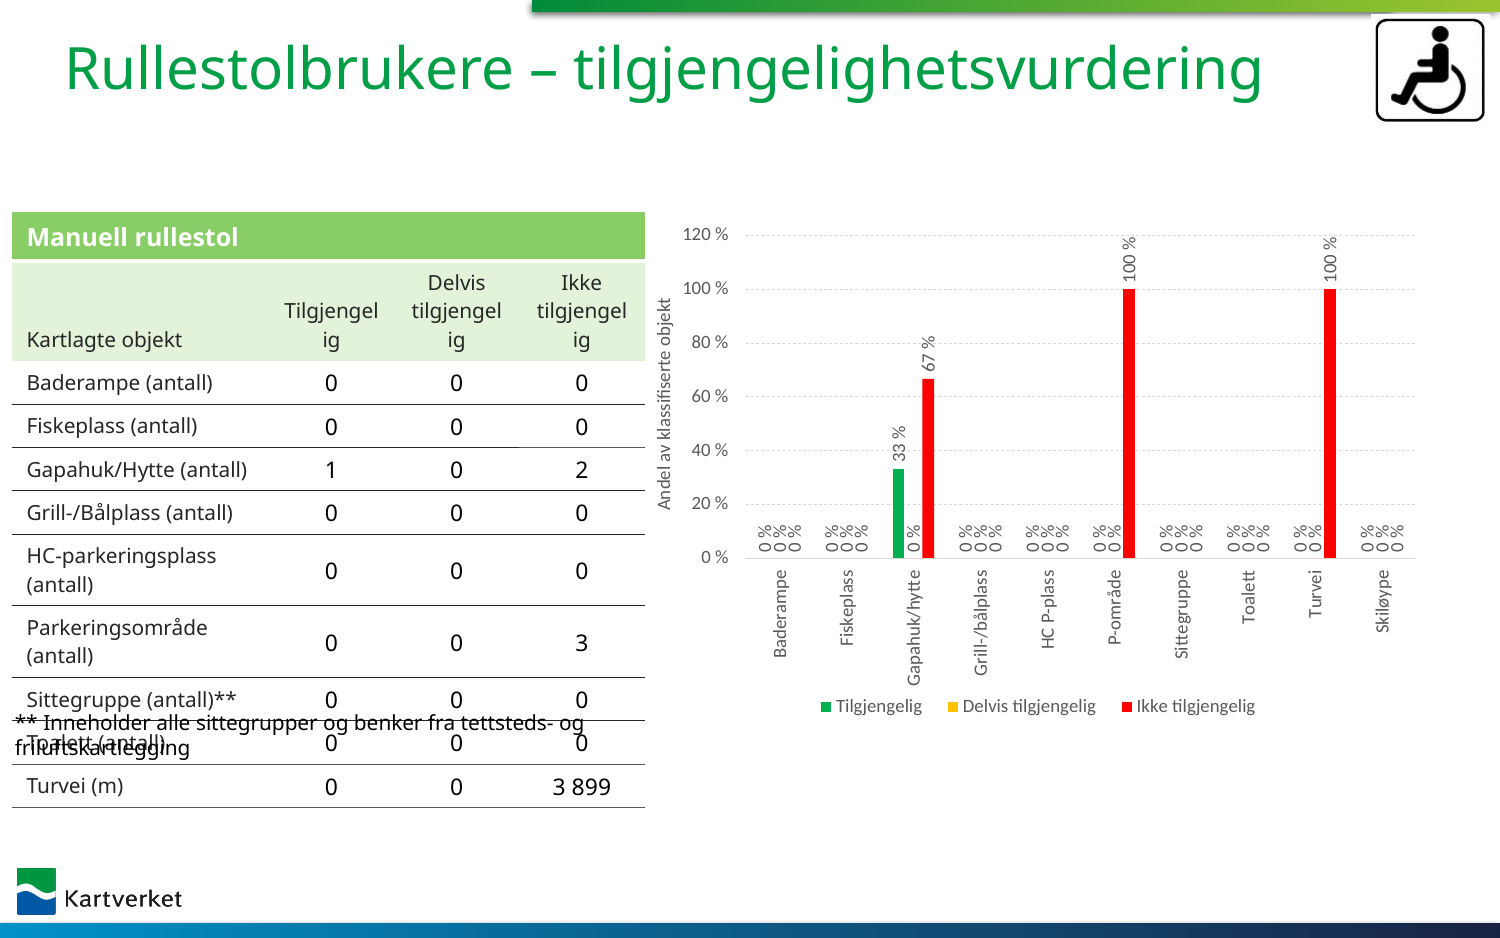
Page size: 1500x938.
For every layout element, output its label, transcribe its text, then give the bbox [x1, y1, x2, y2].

table_cell Delvis tilgjengelig [394, 263, 519, 361]
table_cell Fiskeplass (antall) [12, 405, 269, 447]
picture [643, 218, 1427, 728]
table_cell 0 [394, 491, 519, 534]
table_cell Tilgjengelig [269, 263, 394, 361]
table_cell Ikke tilgjengelig [519, 263, 638, 361]
table_cell 0 [394, 606, 519, 677]
text_box Rullestolbrukere – tilgjengelighetsvurdering [49, 12, 1372, 109]
table_cell 0 [269, 606, 394, 677]
table_cell Parkeringsområde (antall) [12, 606, 269, 677]
table_cell Turvei (m) [12, 768, 269, 807]
table_cell 3 899 [519, 768, 645, 807]
table_cell 0 [269, 678, 394, 702]
table_cell 0 [269, 491, 394, 534]
table_cell 0 [269, 405, 394, 447]
table_cell Kartlagte objekt [12, 263, 269, 361]
table_cell 0 [269, 361, 394, 404]
table_header Manuell rullestol [12, 212, 645, 259]
table_cell 1 [269, 448, 394, 490]
table_cell 0 [394, 768, 519, 807]
table_cell 0 [394, 678, 519, 702]
table_cell 0 [394, 448, 519, 490]
table_cell 0 [394, 405, 519, 447]
table_cell Baderampe (antall) [12, 361, 269, 404]
table_cell Grill-/Bålplass (antall) [12, 491, 269, 534]
table_cell 0 [269, 535, 394, 605]
table_cell 3 [519, 606, 638, 677]
table_cell 0 [519, 361, 638, 404]
table_cell HC-parkeringsplass (antall) [12, 535, 269, 605]
picture [1371, 13, 1491, 127]
table_cell 0 [519, 491, 638, 534]
table_cell 2 [519, 448, 638, 490]
table_cell 0 [519, 678, 638, 702]
table_cell Sittegruppe (antall)** [12, 678, 269, 702]
table_cell Gapahuk/Hytte (antall) [12, 448, 269, 490]
table_cell 0 [394, 535, 519, 605]
table_cell 0 [519, 405, 638, 447]
table_cell 0 [394, 361, 519, 404]
table_cell 0 [519, 535, 638, 605]
text_box ** Inneholder alle sittegrupper og benker fra tettsteds- og friluftskartlegging [0, 702, 745, 768]
table_cell 0 [269, 768, 394, 807]
